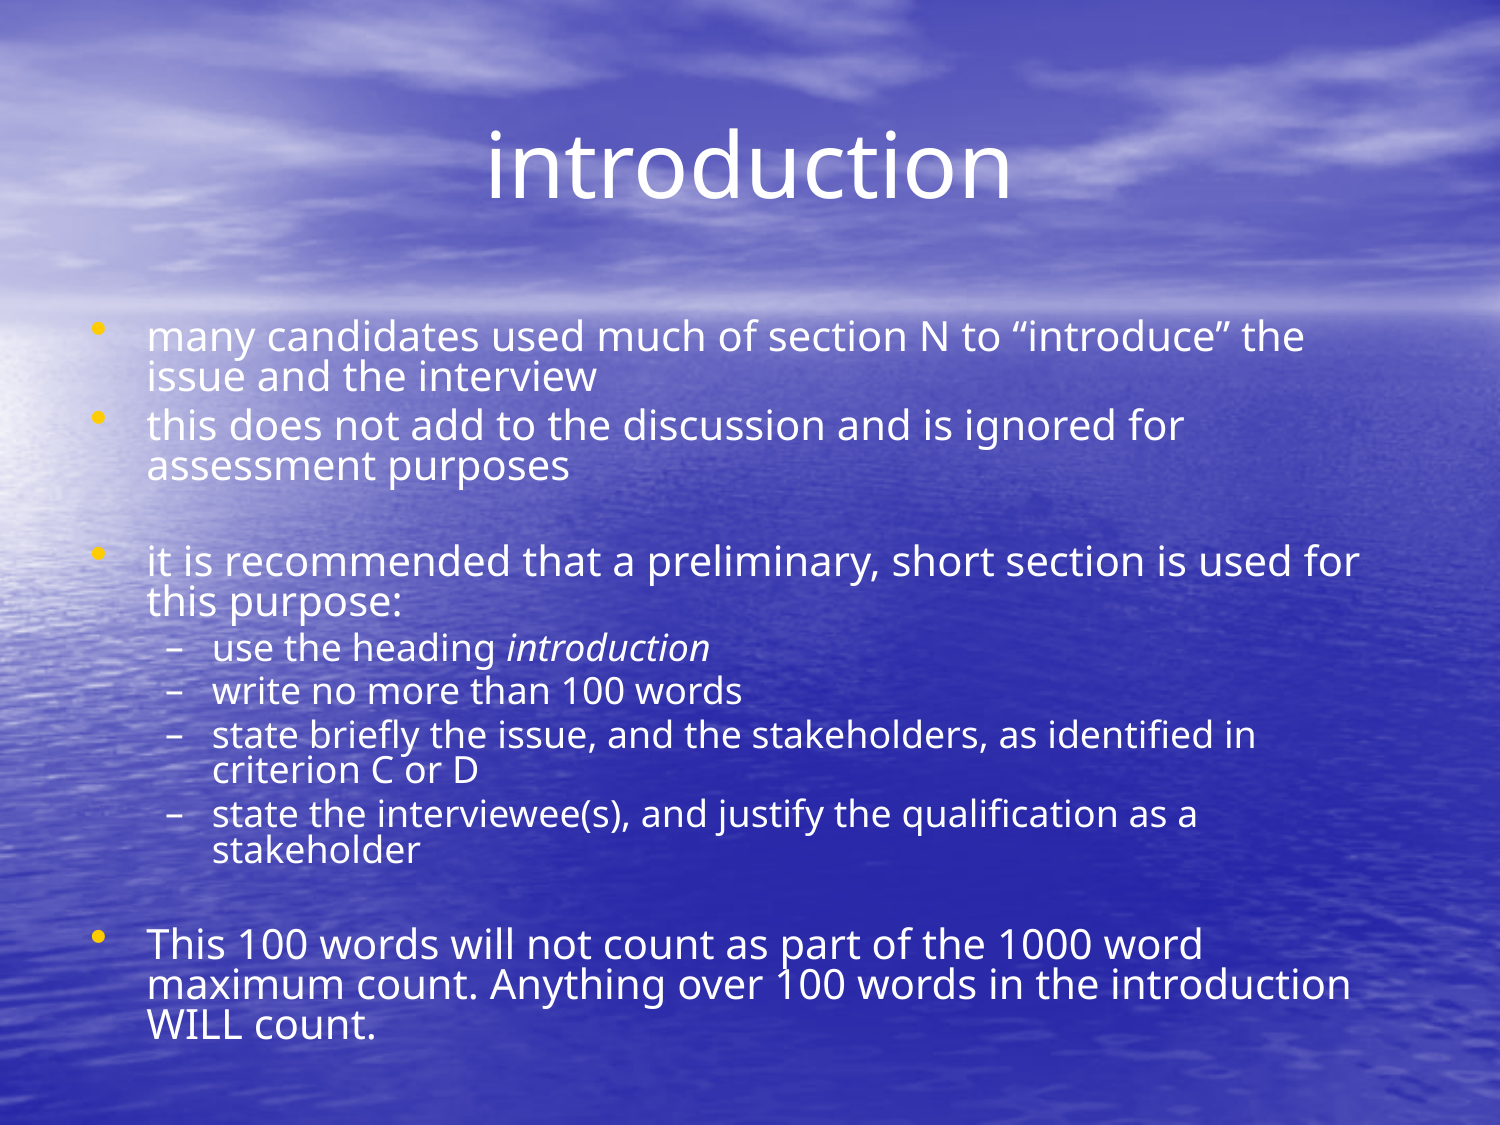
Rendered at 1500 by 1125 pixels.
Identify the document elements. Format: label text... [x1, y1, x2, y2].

title introduction [74, 47, 1426, 276]
list many candidates used much of section N to “introduce” the issue and the interview this does not add to the discussion and is ignored for assessment purposes it is recommended that a preliminary, short section is used for this purpose: use the heading introduction write no more than 100 words state briefly the issue, and the stakeholders, as identified in criterion C or D state the interviewee(s), and justify the qualification as a stakeholder This 100 words will not count as part of the 1000 word maximum count. Anything over 100 words in the introduction WILL count. [74, 312, 1426, 1036]
